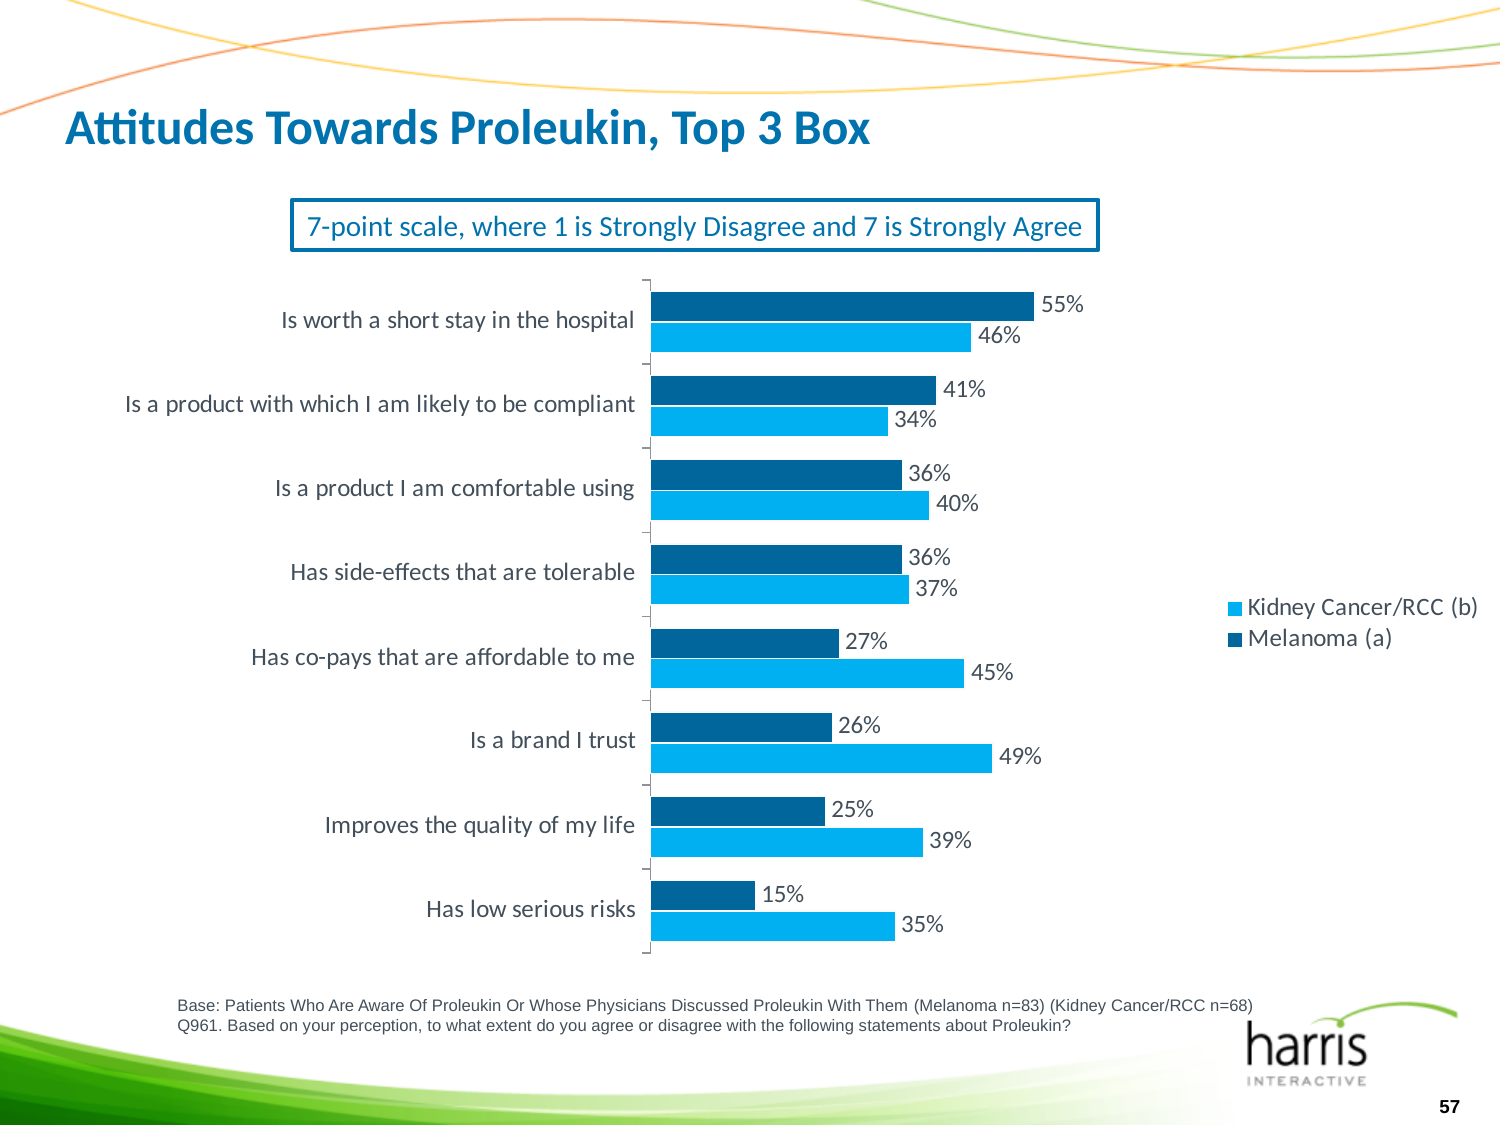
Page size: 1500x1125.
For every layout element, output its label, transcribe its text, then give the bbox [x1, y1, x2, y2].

title Attitudes Towards Proleukin, Top 3 Box [49, 87, 1451, 176]
slide_number 57 [1399, 1086, 1500, 1125]
chart [37, 274, 1500, 976]
text_box Base: Patients Who Are Aware Of Proleukin Or Whose Physicians Discussed Proleukin With Them (Melanoma n=83) (Kidney Cancer/RCC n=68) Q961. Based on your perception, to what extent do you agree or disagree with the following statements about Proleukin? [162, 987, 1288, 1043]
picture [0, 0, 1500, 1125]
text_box 7-point scale, where 1 is Strongly Disagree and 7 is Strongly Agree [290, 198, 1100, 252]
